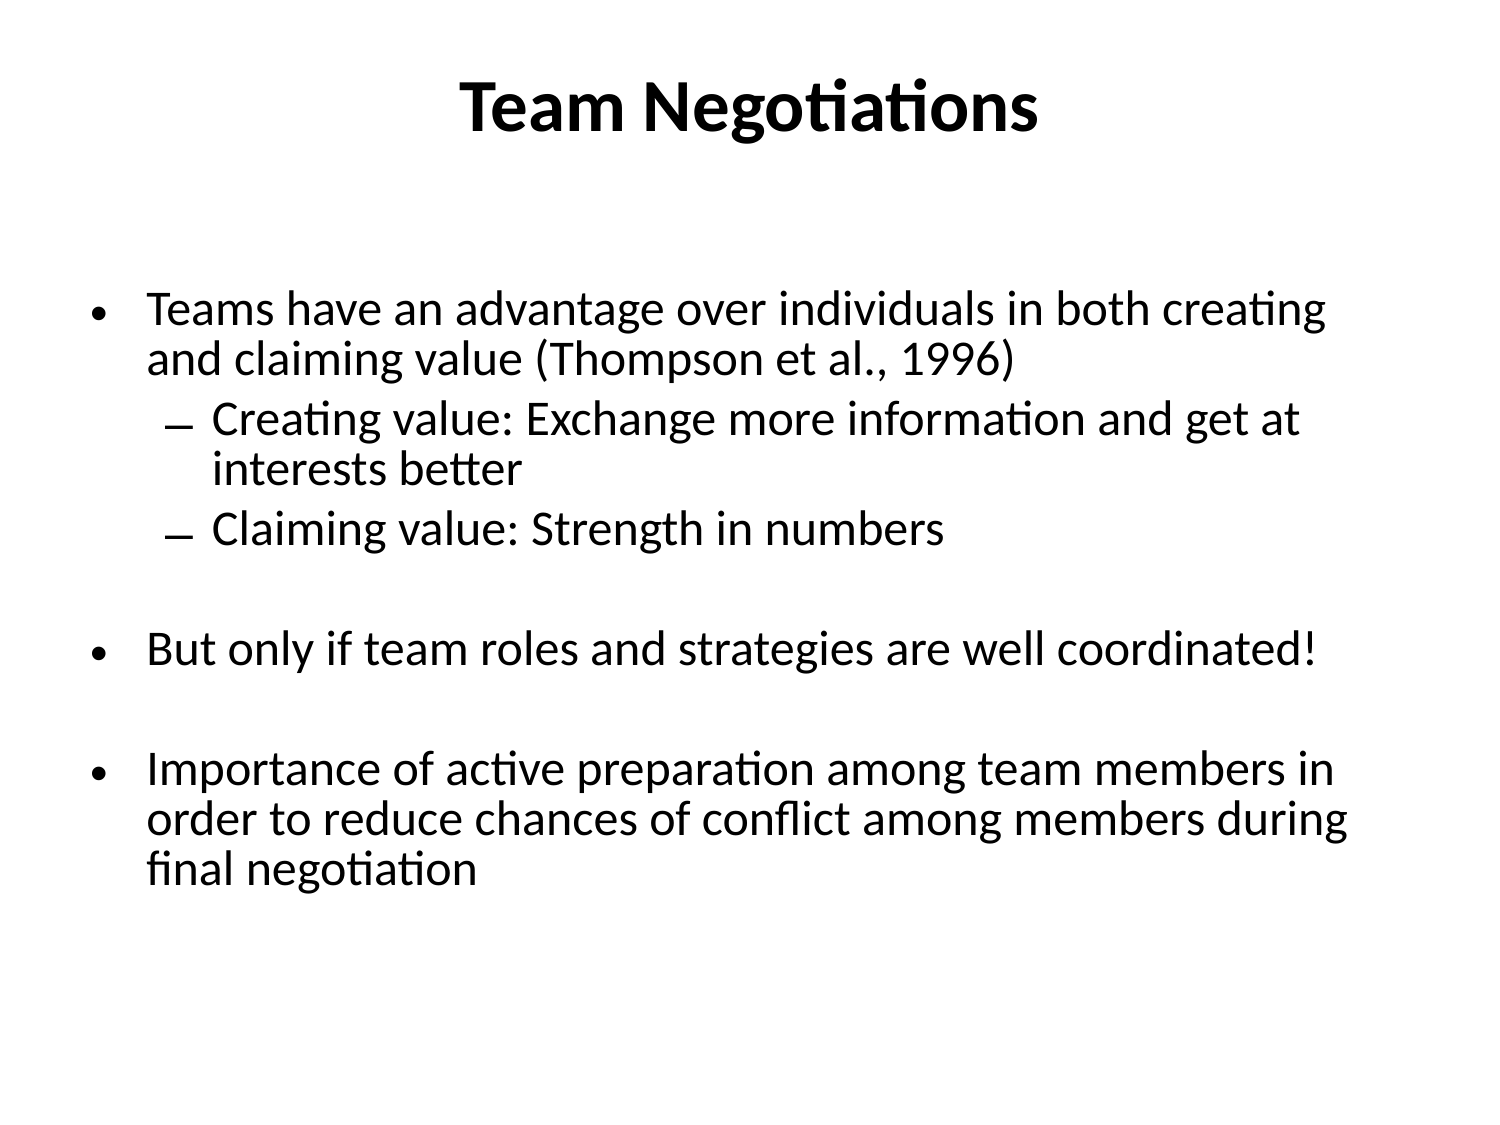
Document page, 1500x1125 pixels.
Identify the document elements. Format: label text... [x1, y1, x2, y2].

list Teams have an advantage over individuals in both creating and claiming value (Thompson et al., 1996) Creating value: Exchange more information and get at interests better Claiming value: Strength in numbers But only if team roles and strategies are well coordinated! Importance of active preparation among team members in order to reduce chances of conflict among members during final negotiation [75, 280, 1425, 1024]
title Team Negotiations [75, 19, 1425, 207]
